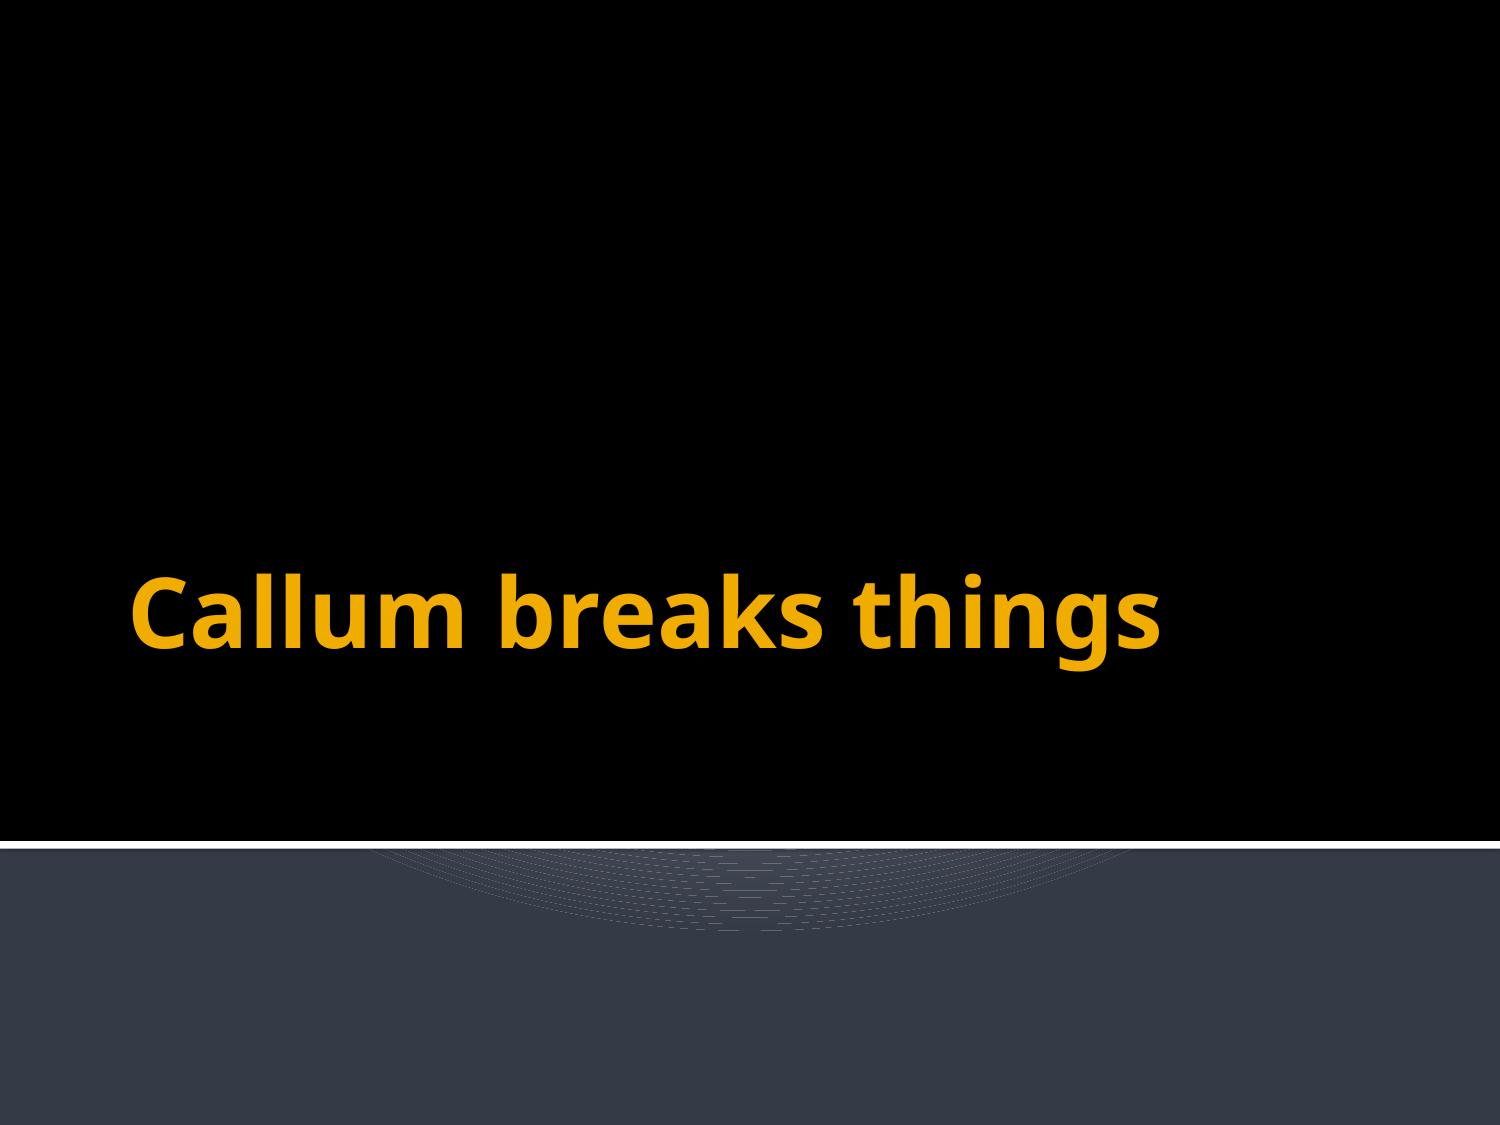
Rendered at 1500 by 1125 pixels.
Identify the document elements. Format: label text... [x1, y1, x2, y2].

title Callum breaks things [112, 550, 1438, 825]
